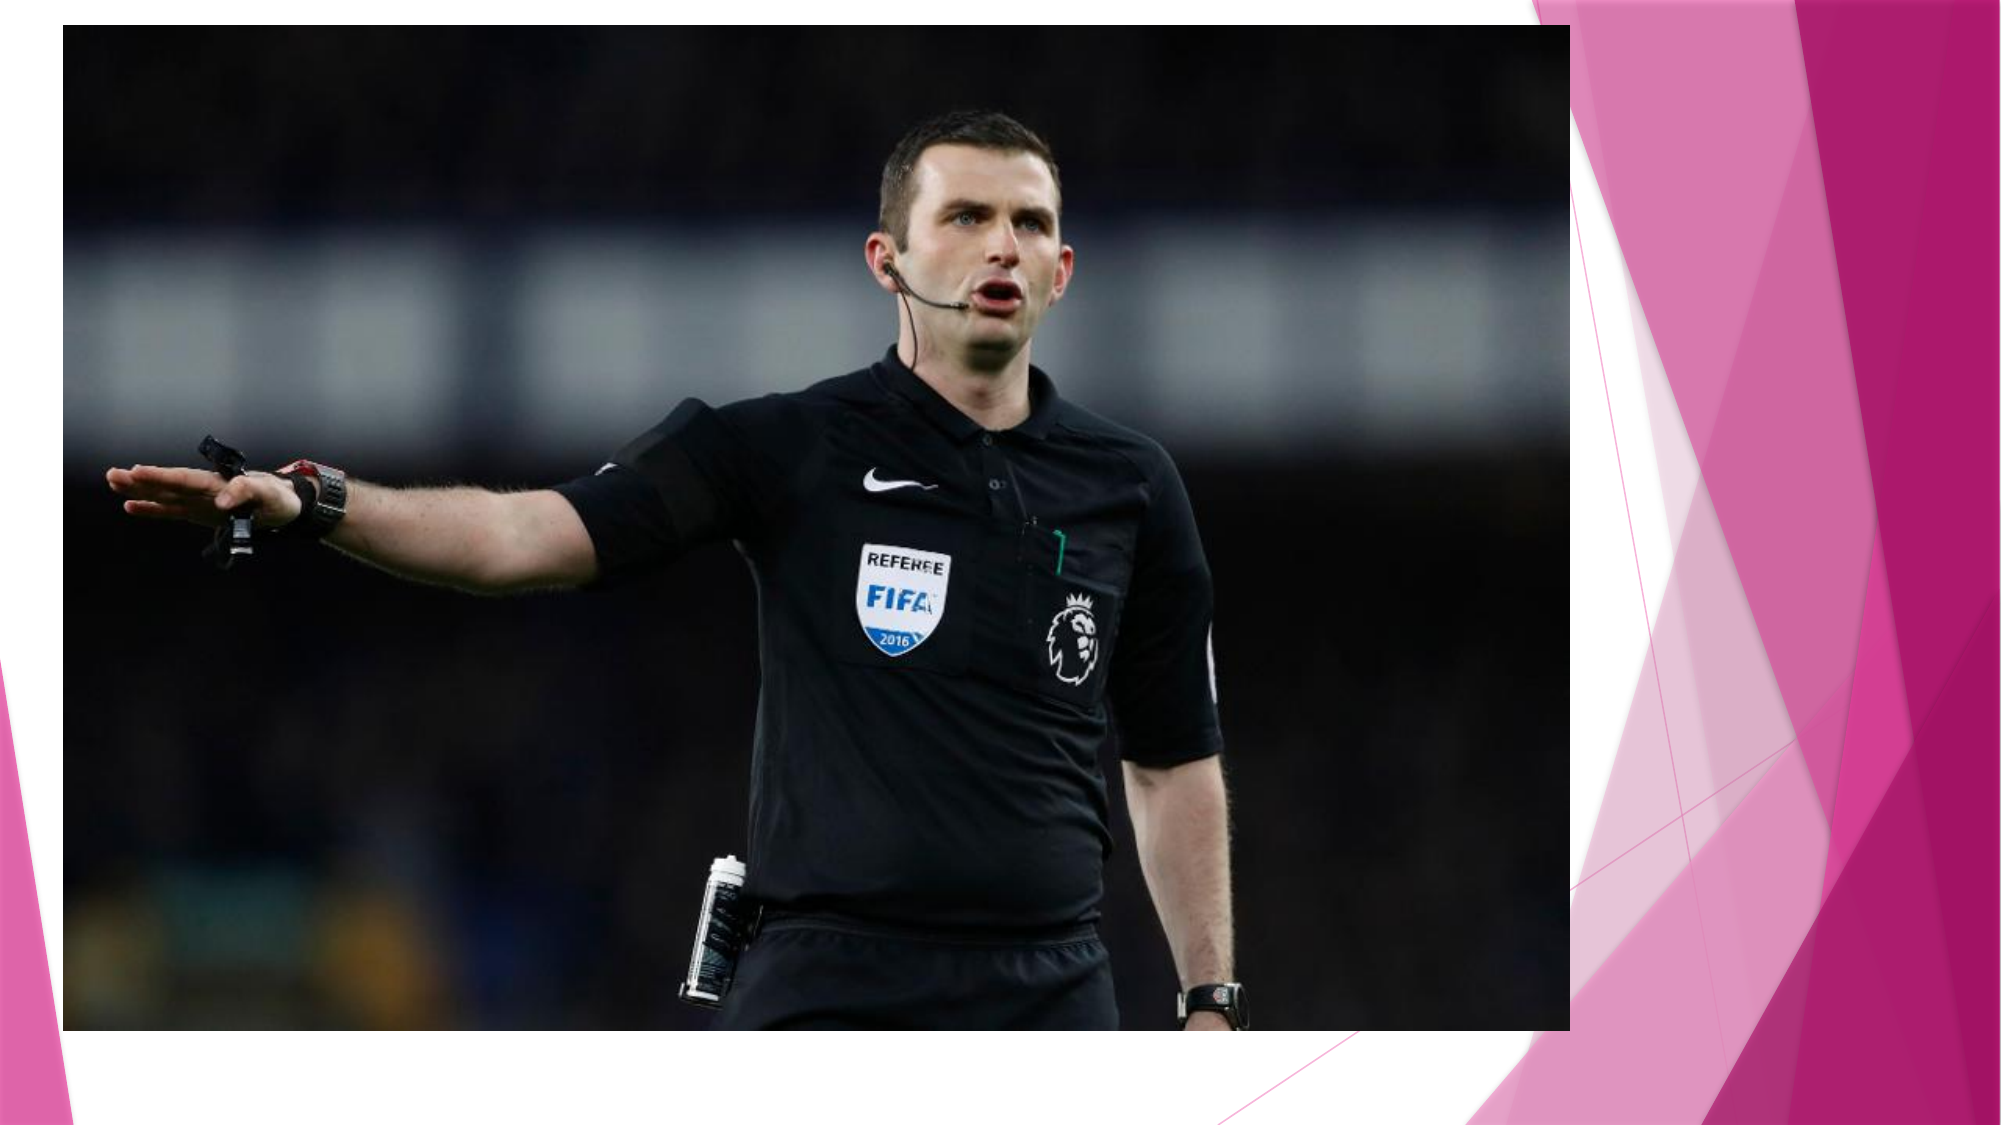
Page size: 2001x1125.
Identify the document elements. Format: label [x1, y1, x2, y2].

picture [62, 25, 1570, 1032]
